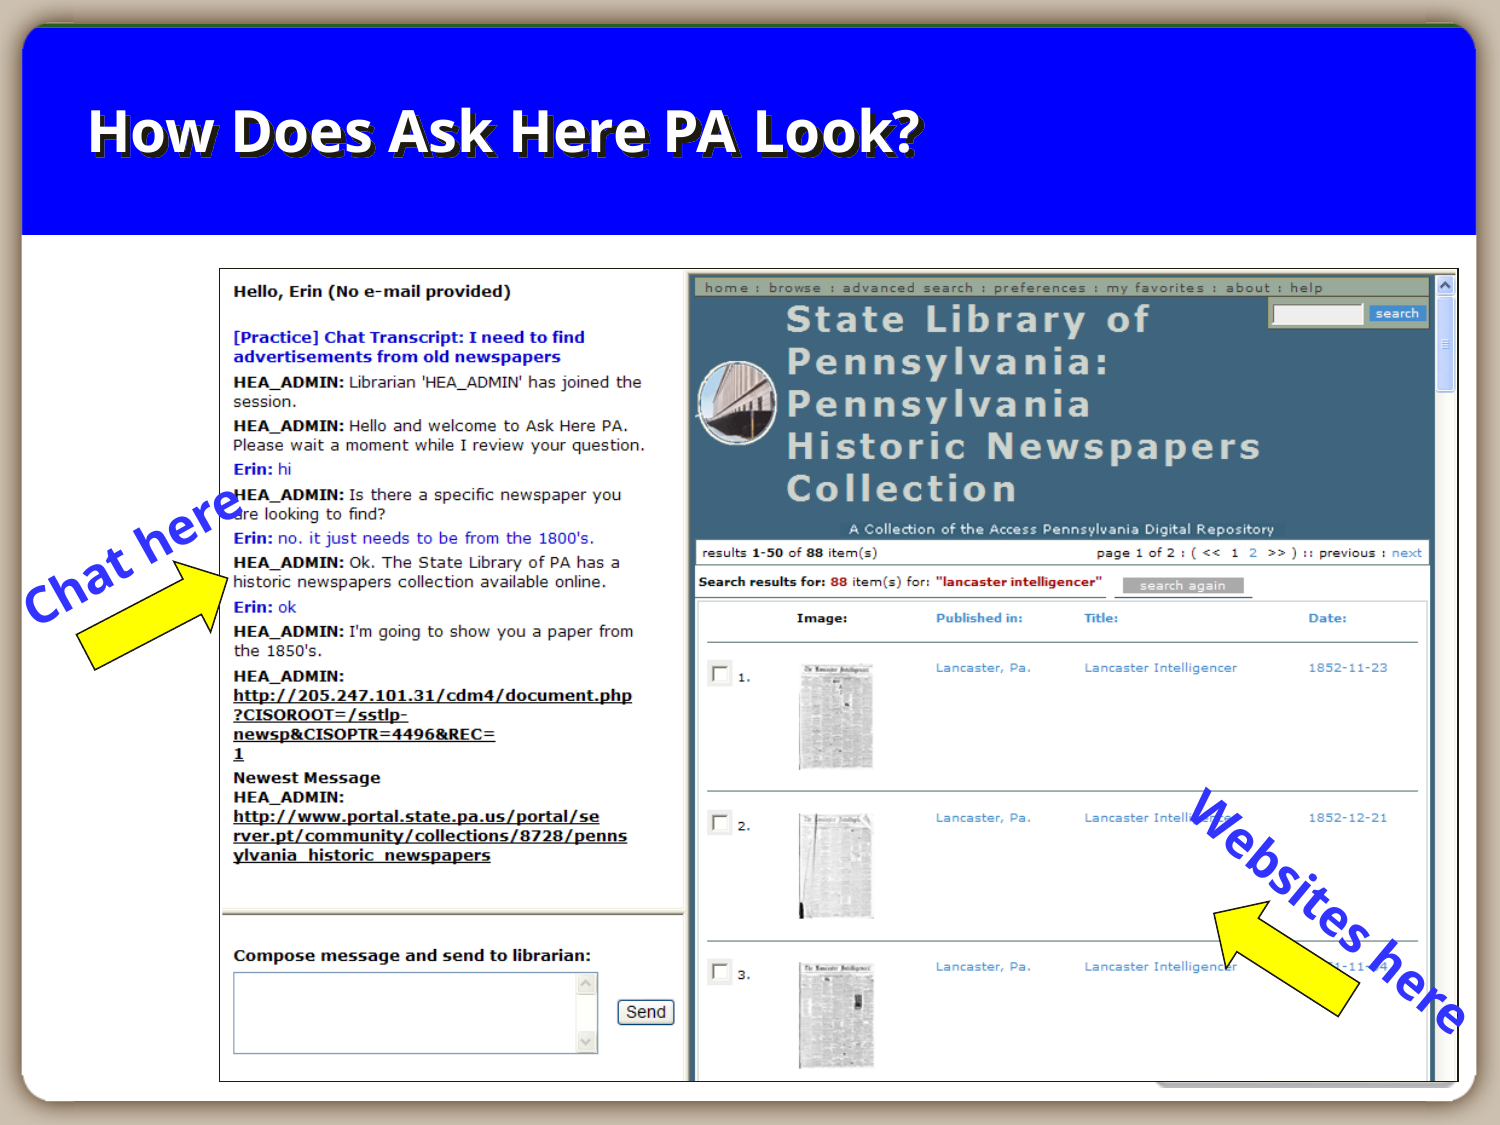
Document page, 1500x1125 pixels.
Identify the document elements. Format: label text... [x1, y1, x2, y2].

picture [0, 0, 1500, 1125]
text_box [86, 373, 224, 772]
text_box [1229, 727, 1373, 1125]
title How Does Ask Here PA Look? [71, 23, 1119, 236]
